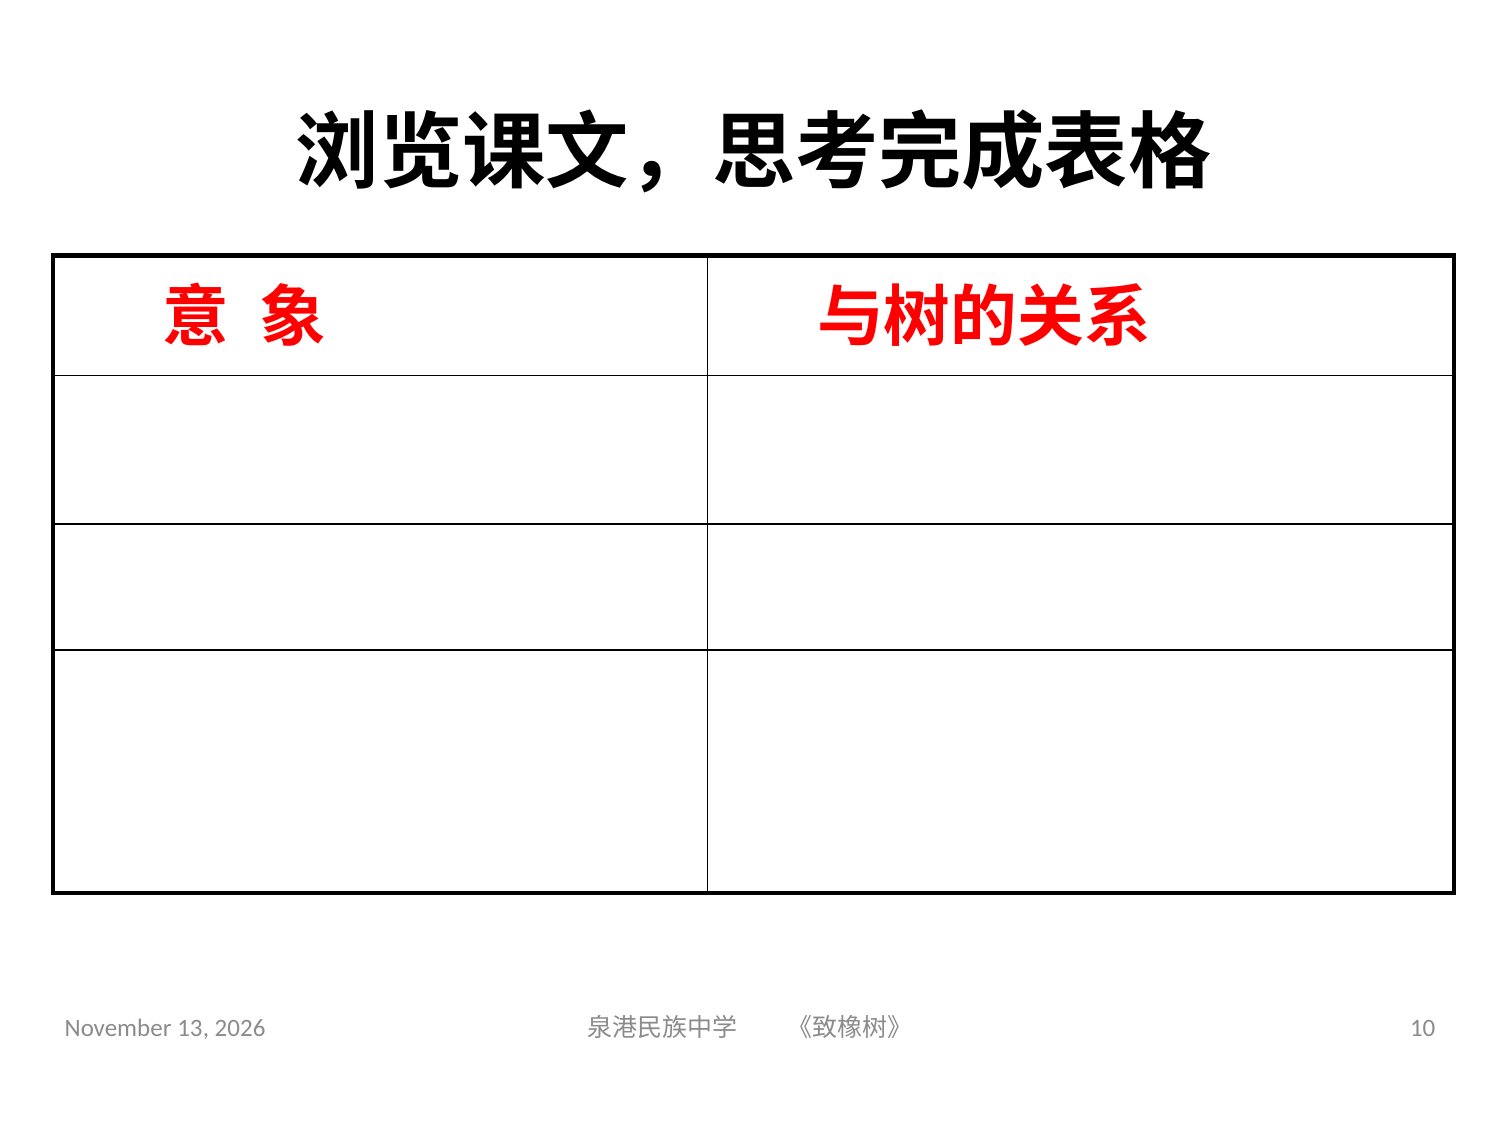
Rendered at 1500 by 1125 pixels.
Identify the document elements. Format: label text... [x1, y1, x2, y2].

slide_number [49, 987, 425, 1066]
table_cell [708, 525, 1452, 649]
footer 泉港民族中学 《致橡树》 [512, 987, 988, 1066]
slide_number 10 [1074, 987, 1451, 1066]
title 浏览课文，思考完成表格 [53, 54, 1455, 243]
table_cell [55, 525, 707, 649]
table_cell [55, 376, 707, 523]
table_cell [55, 651, 707, 891]
table_header 意 象 [55, 258, 707, 375]
table_cell [708, 651, 1452, 891]
table_cell [708, 376, 1452, 523]
table_header 与树的关系 [708, 258, 1452, 375]
